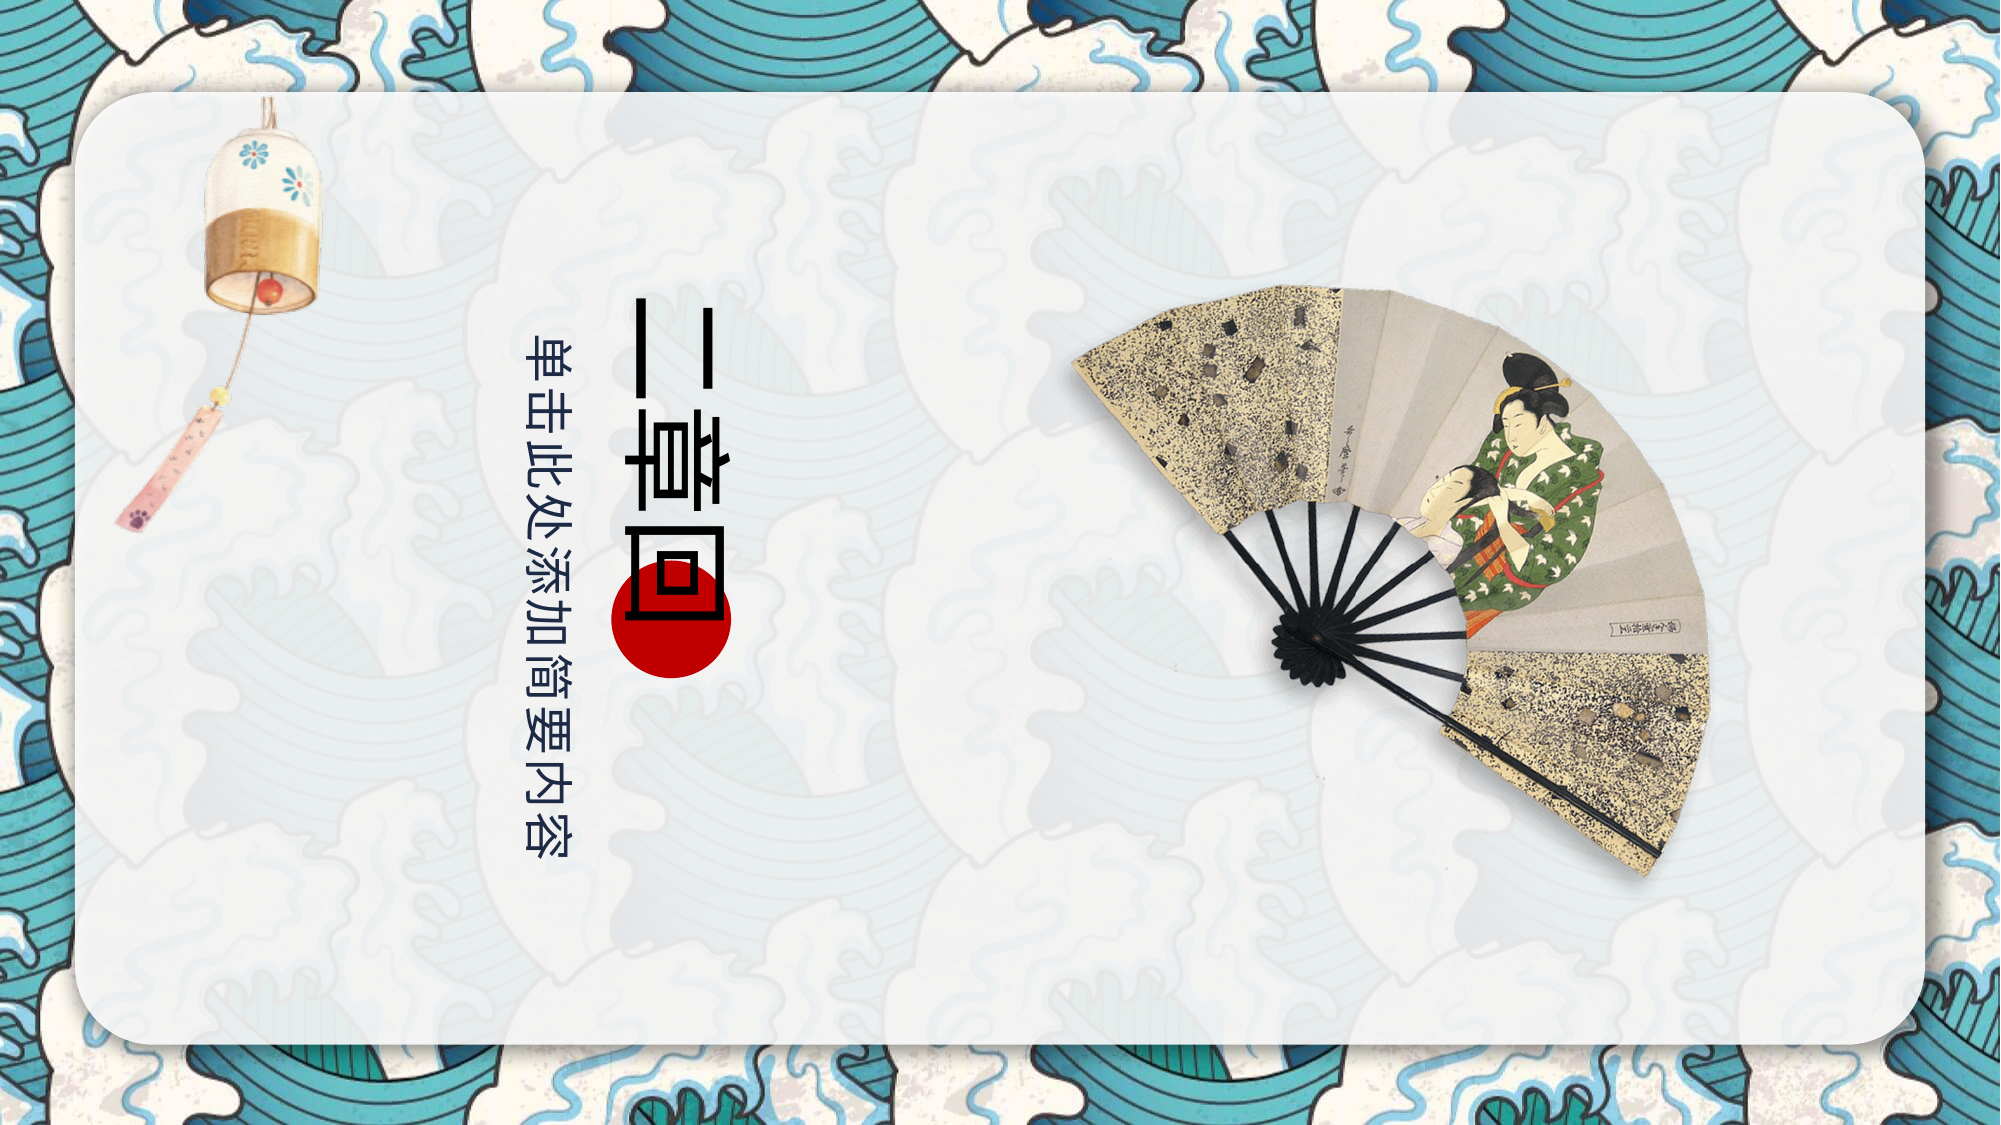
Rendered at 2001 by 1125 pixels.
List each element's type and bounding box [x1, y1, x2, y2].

text_box [496, 266, 755, 871]
picture [0, 0, 2000, 1125]
